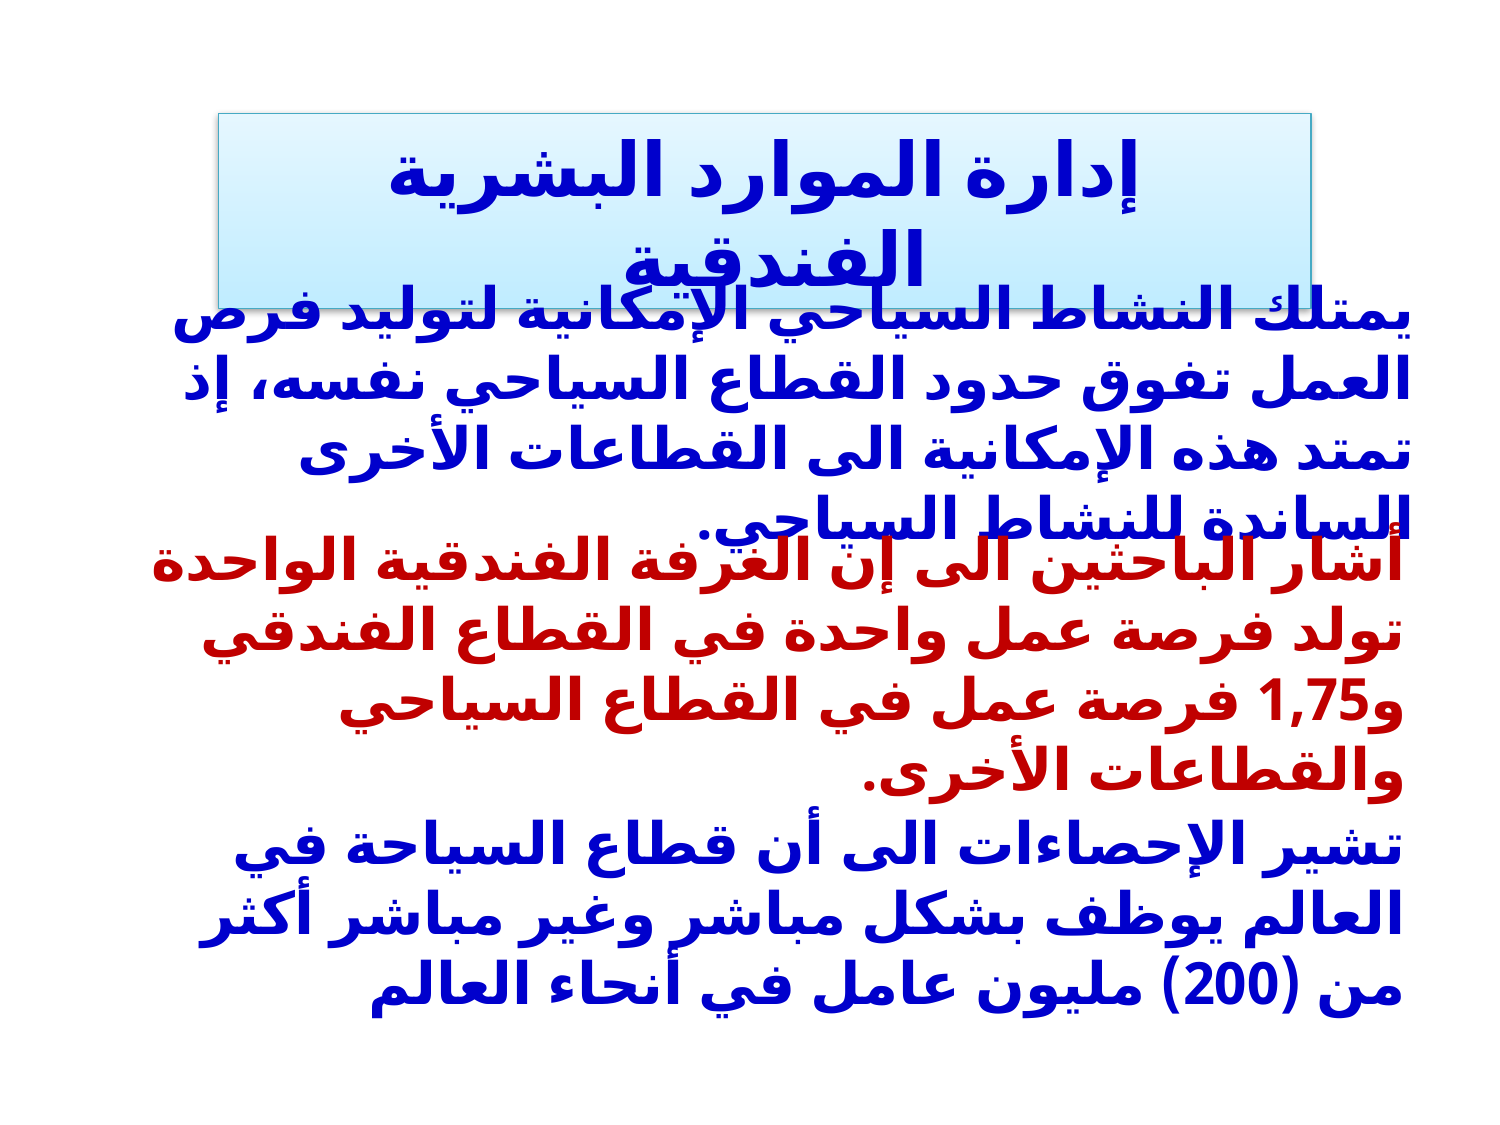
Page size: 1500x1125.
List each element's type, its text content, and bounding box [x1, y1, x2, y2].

text_box أشار الباحثين الى إن الغرفة الفندقية الواحدة تولد فرصة عمل واحدة في القطاع الفندقي و1,75 فرصة عمل في القطاع السياحي والقطاعات الأخرى. [88, 515, 1422, 810]
text_box يمتلك النشاط السياحي الإمكانية لتوليد فرص العمل تفوق حدود القطاع السياحي نفسه، إذ تمتد هذه الإمكانية الى القطاعات الأخرى الساندة للنشاط السياحي. [123, 263, 1430, 559]
text_box تشير الإحصاءات الى أن قطاع السياحة في العالم يوظف بشكل مباشر وغير مباشر أكثر من (200) مليون عامل في أنحاء العالم [120, 798, 1421, 1024]
text_box إدارة الموارد البشرية الفندقية [218, 113, 1312, 263]
